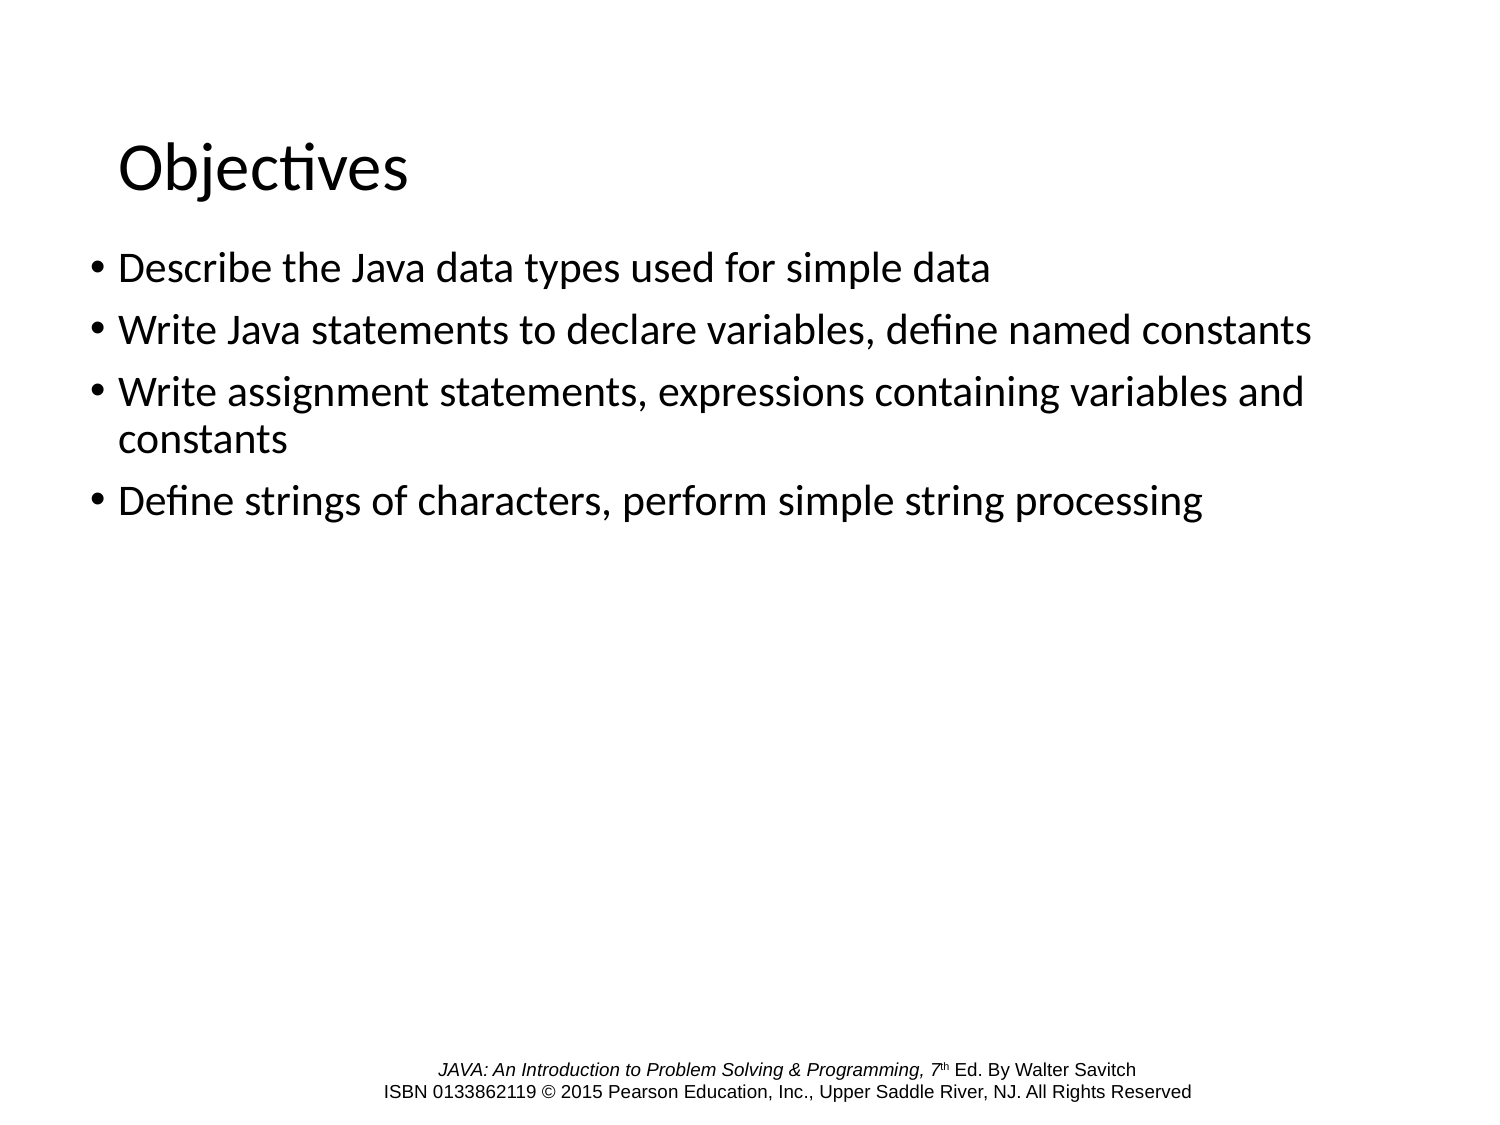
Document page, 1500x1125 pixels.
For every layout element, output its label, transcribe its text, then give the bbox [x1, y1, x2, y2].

title Objectives [103, 59, 1397, 237]
list Describe the Java data types used for simple data Write Java statements to declare variables, define named constants Write assignment statements, expressions containing variables and constants Define strings of characters, perform simple string processing [75, 237, 1500, 1063]
